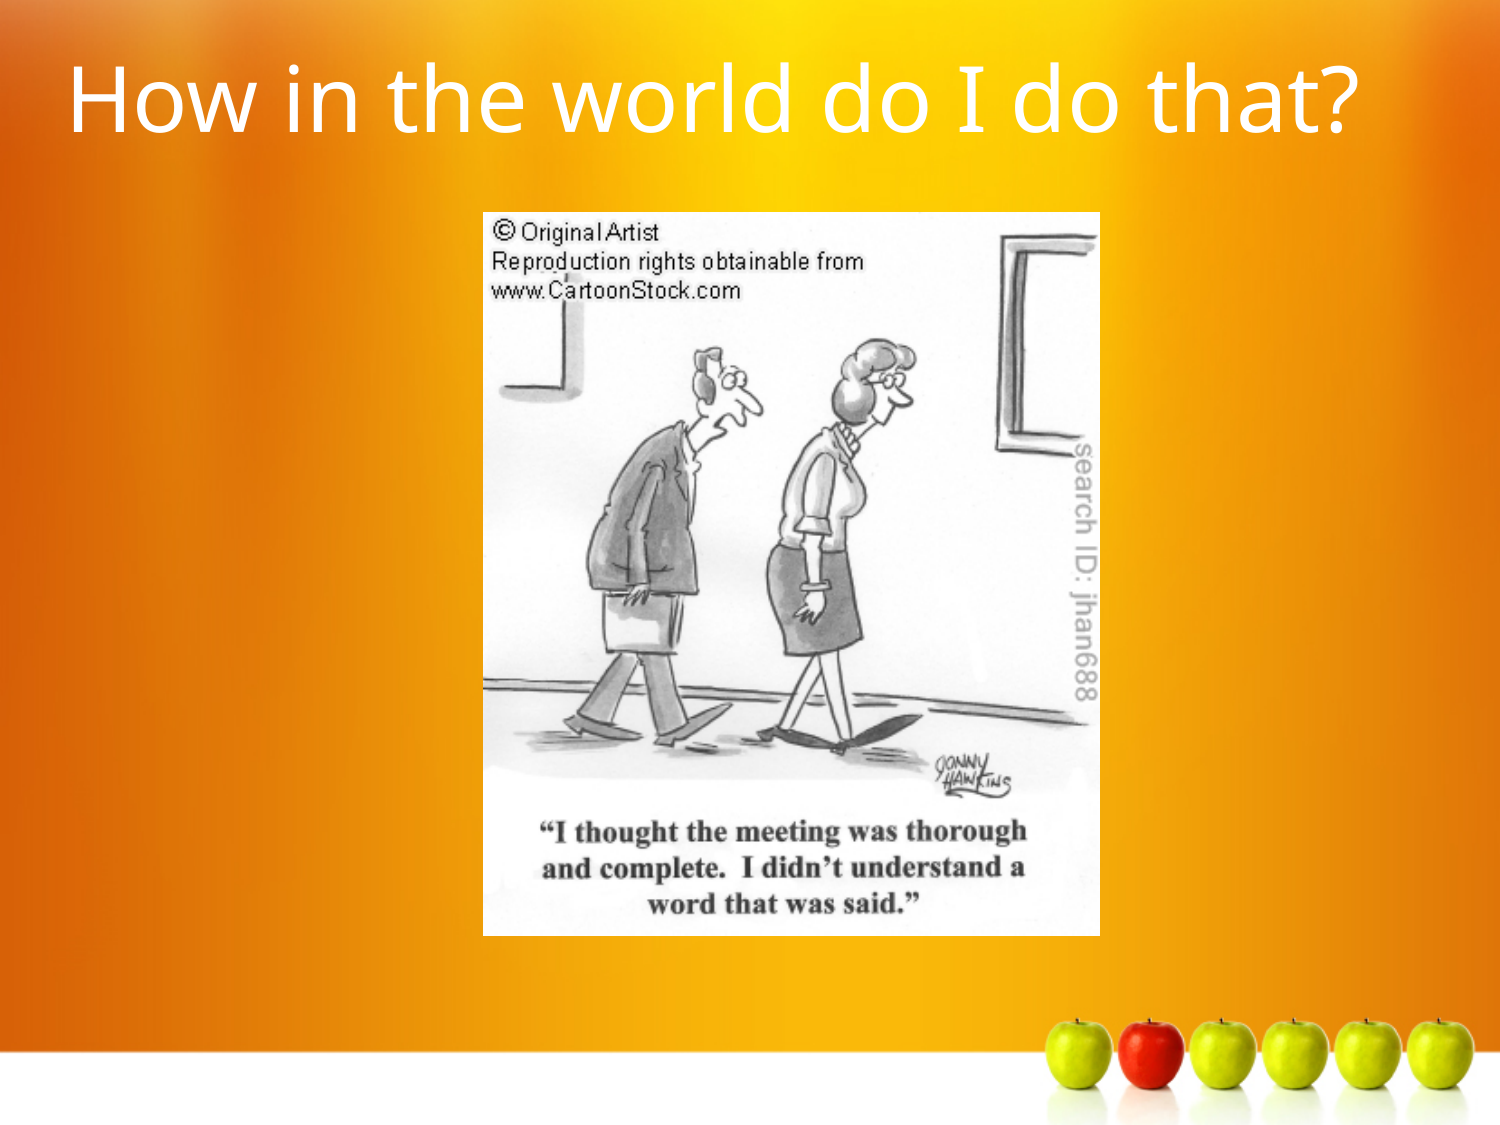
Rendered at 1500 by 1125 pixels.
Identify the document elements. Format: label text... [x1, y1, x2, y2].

title How in the world do I do that? [50, 37, 1400, 155]
picture [0, 0, 1500, 1125]
